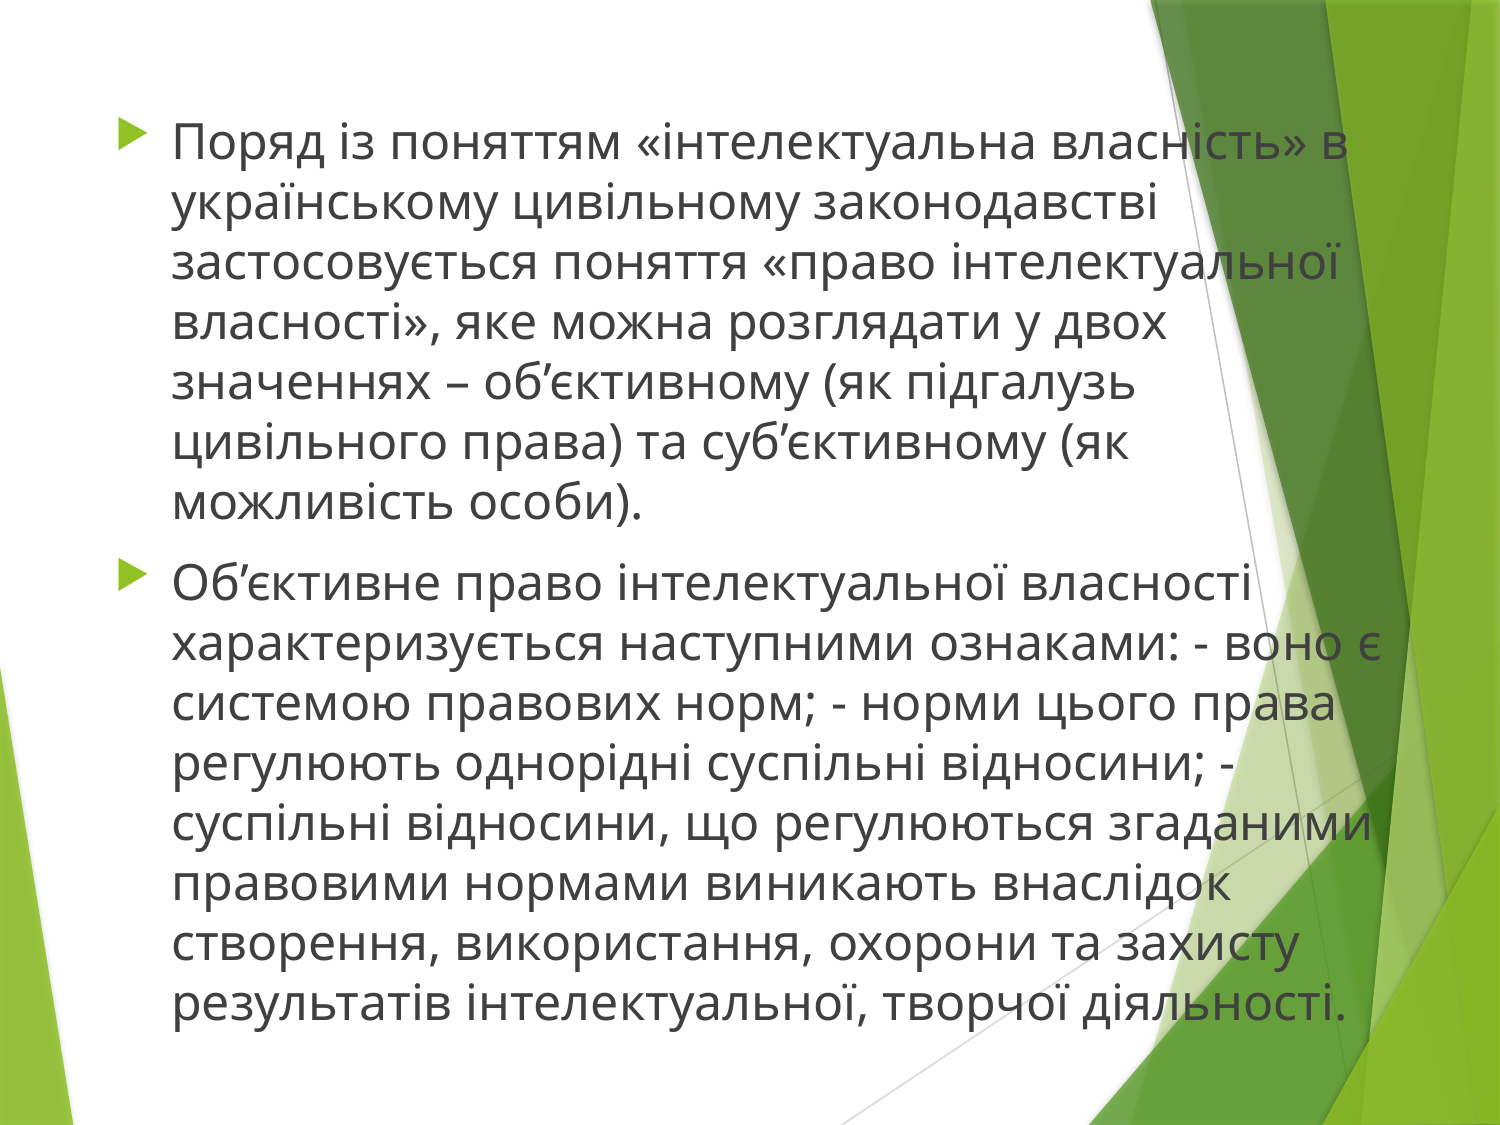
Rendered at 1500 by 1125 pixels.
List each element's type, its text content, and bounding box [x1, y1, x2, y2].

list Поряд із поняттям «інтелектуальна власність» в українському цивільному законодавстві застосовується поняття «право інтелектуальної власності», яке можна розглядати у двох значеннях – об’єктивному (як підгалузь цивільного права) та суб’єктивному (як можливість особи). Об’єктивне право інтелектуальної власності характеризується наступними ознаками: - воно є системою правових норм; - норми цього права регулюють однорідні суспільні відносини; - суспільні відносини, що регулюються згаданими правовими нормами виникають внаслідок створення, використання, охорони та захисту результатів інтелектуальної, творчої діяльності. [99, 101, 1436, 991]
